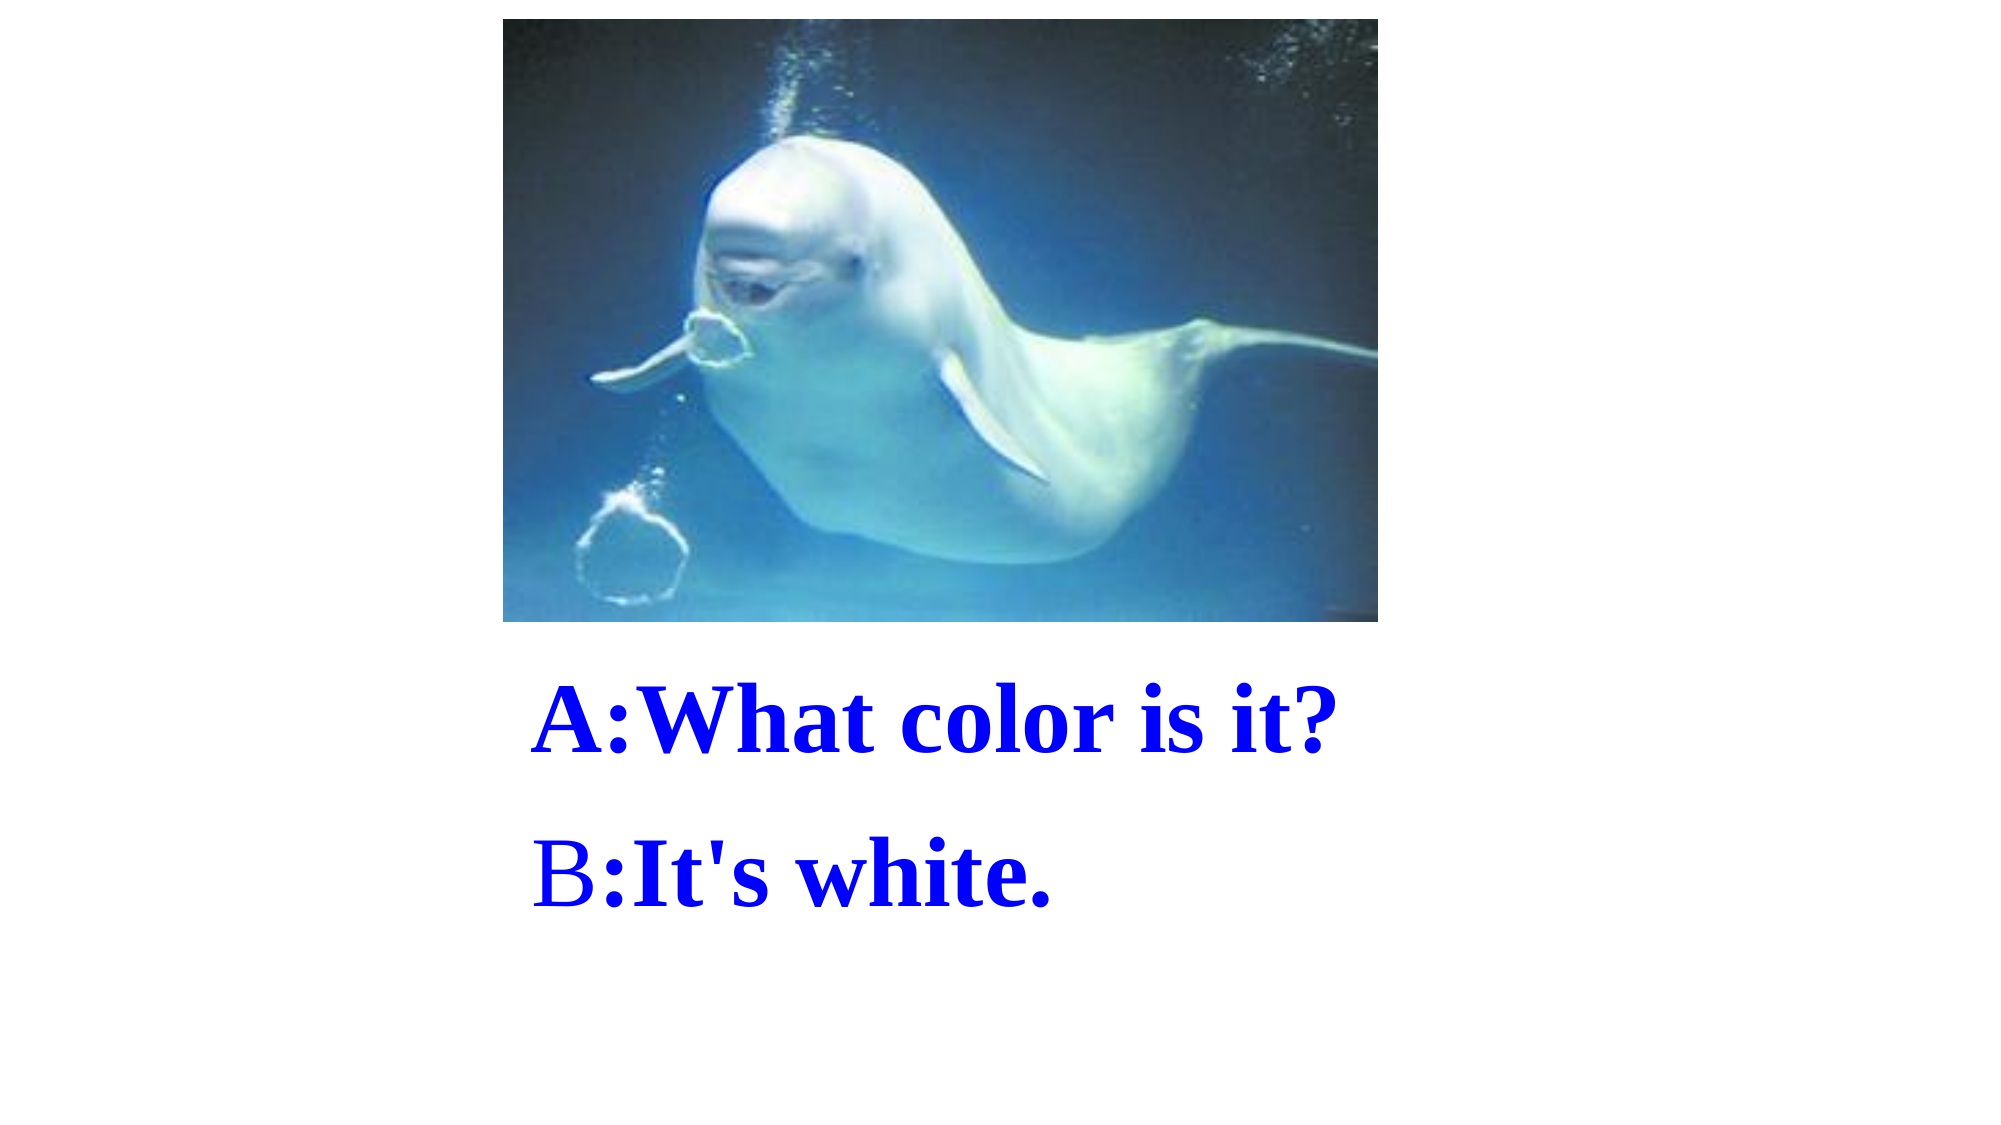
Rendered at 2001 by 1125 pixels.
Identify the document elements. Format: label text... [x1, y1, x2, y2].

text_box B:It's white. [492, 798, 1414, 934]
picture [503, 19, 1378, 622]
text_box A:What color is it? [515, 645, 1438, 780]
